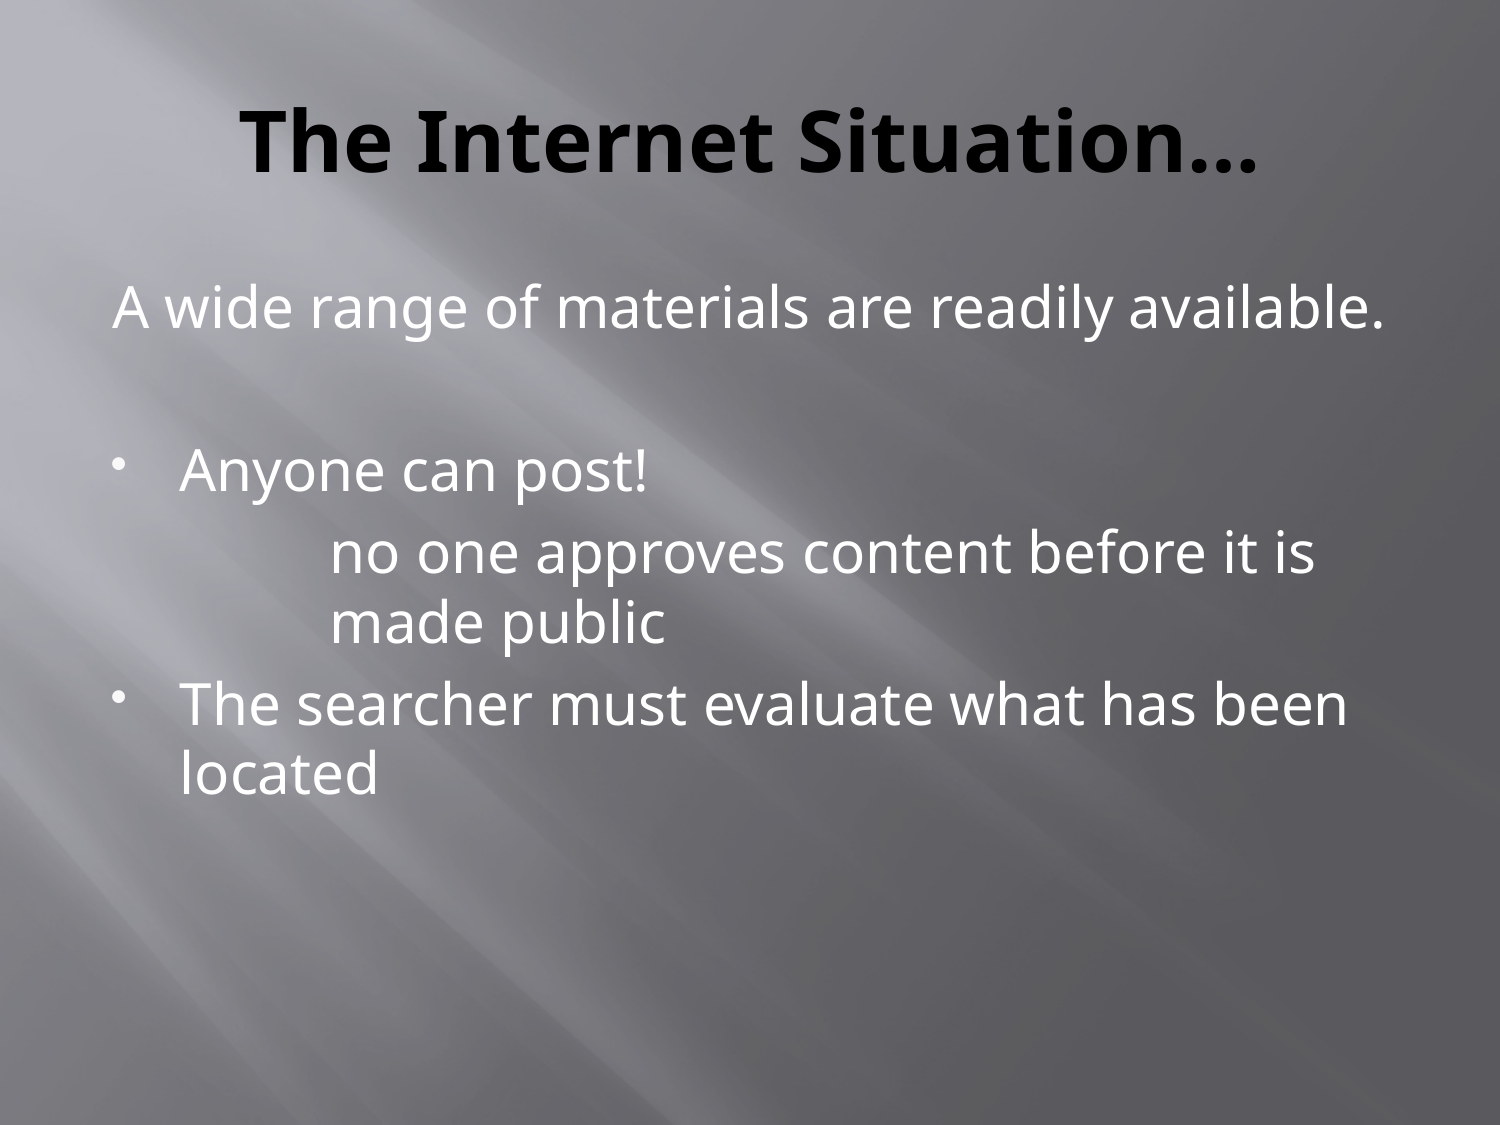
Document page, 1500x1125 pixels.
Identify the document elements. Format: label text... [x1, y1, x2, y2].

title The Internet Situation… [75, 45, 1425, 233]
list A wide range of materials are readily available. Anyone can post! no one approves content before it is made public The searcher must evaluate what has been located [75, 262, 1425, 1035]
